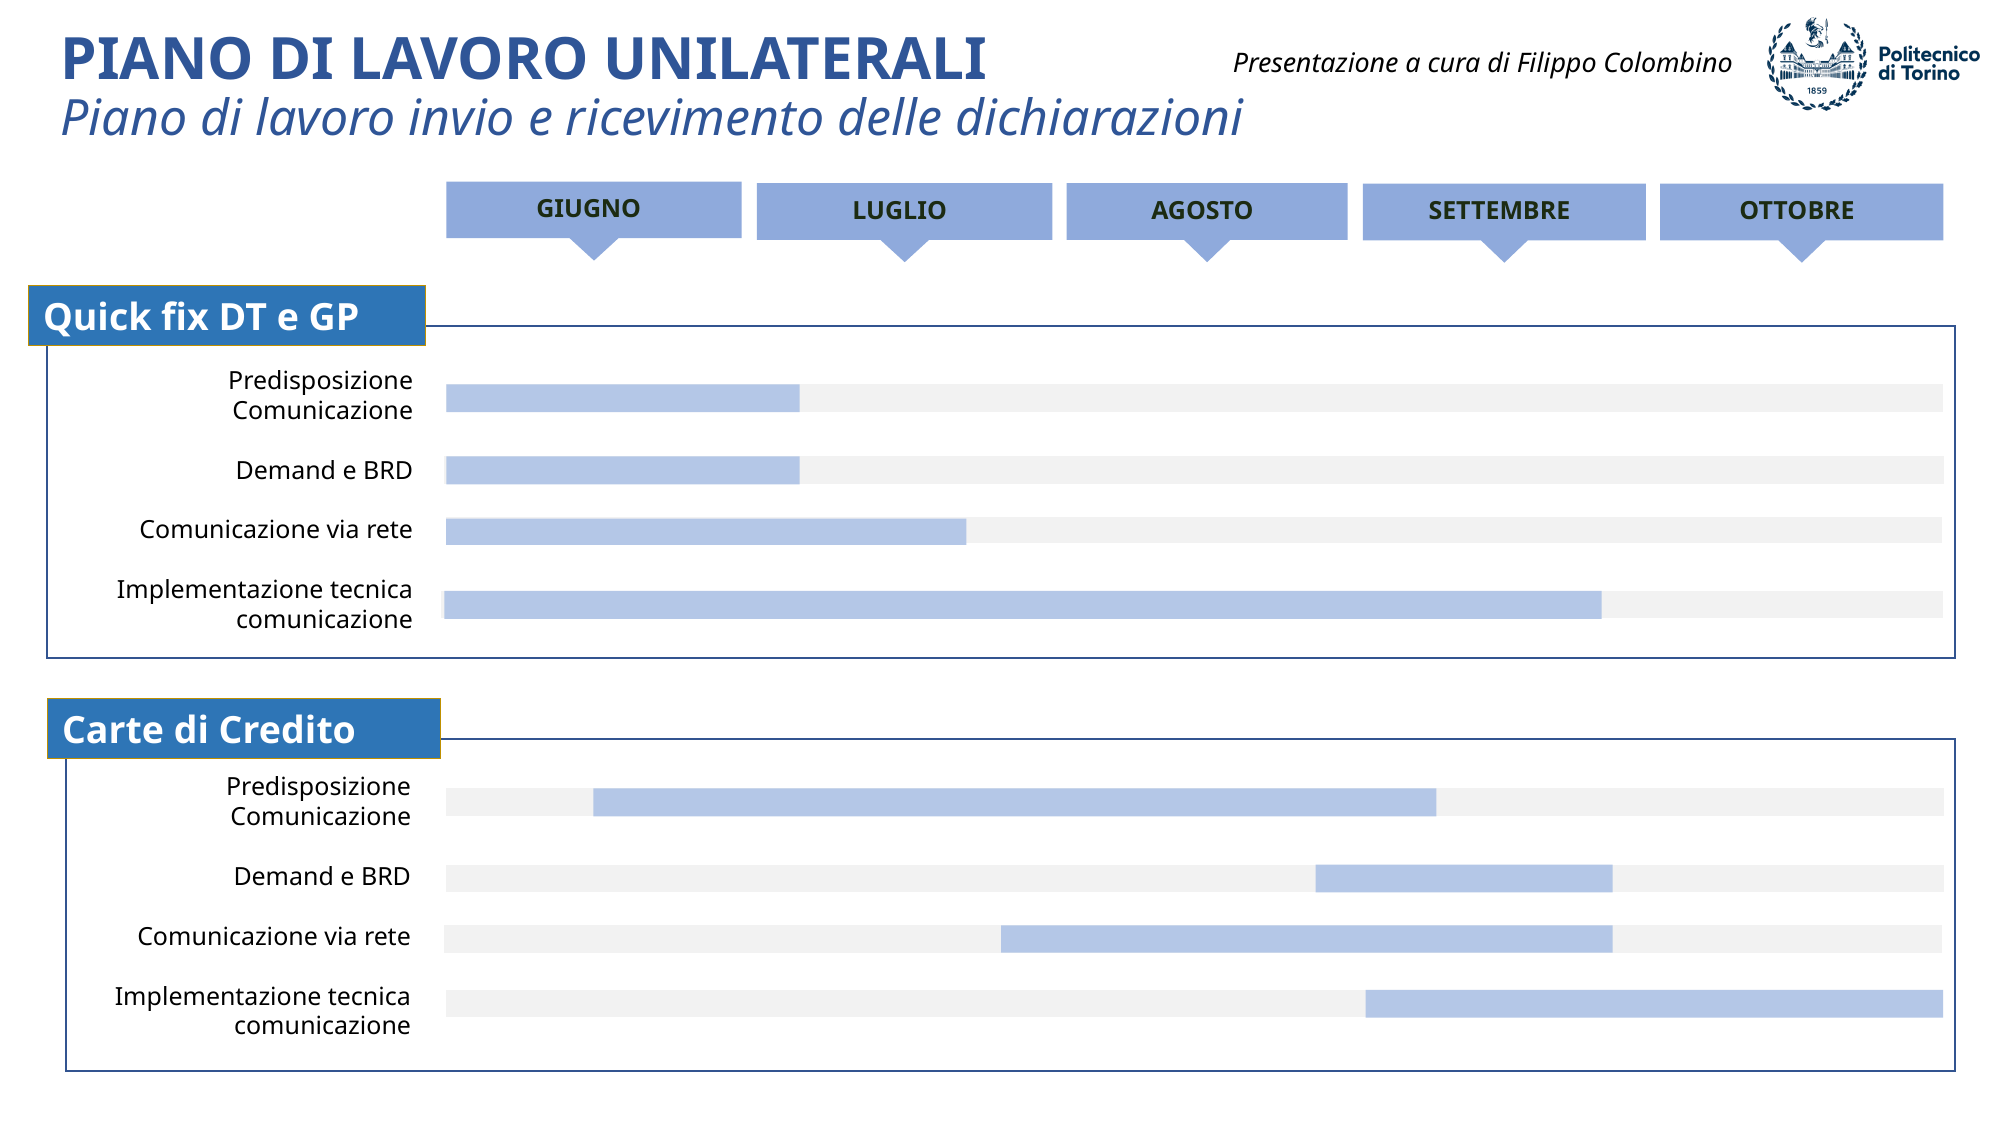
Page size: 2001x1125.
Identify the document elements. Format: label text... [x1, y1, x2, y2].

text_box PIANO DI LAVORO UNILATERALI Piano di lavoro invio e ricevimento delle dichiarazioni [45, 21, 1973, 84]
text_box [47, 698, 1955, 1072]
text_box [446, 181, 742, 261]
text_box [1362, 183, 1646, 263]
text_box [756, 183, 1053, 263]
picture [1767, 17, 1980, 111]
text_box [1660, 183, 1944, 263]
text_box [1066, 183, 1348, 263]
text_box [28, 285, 1955, 659]
